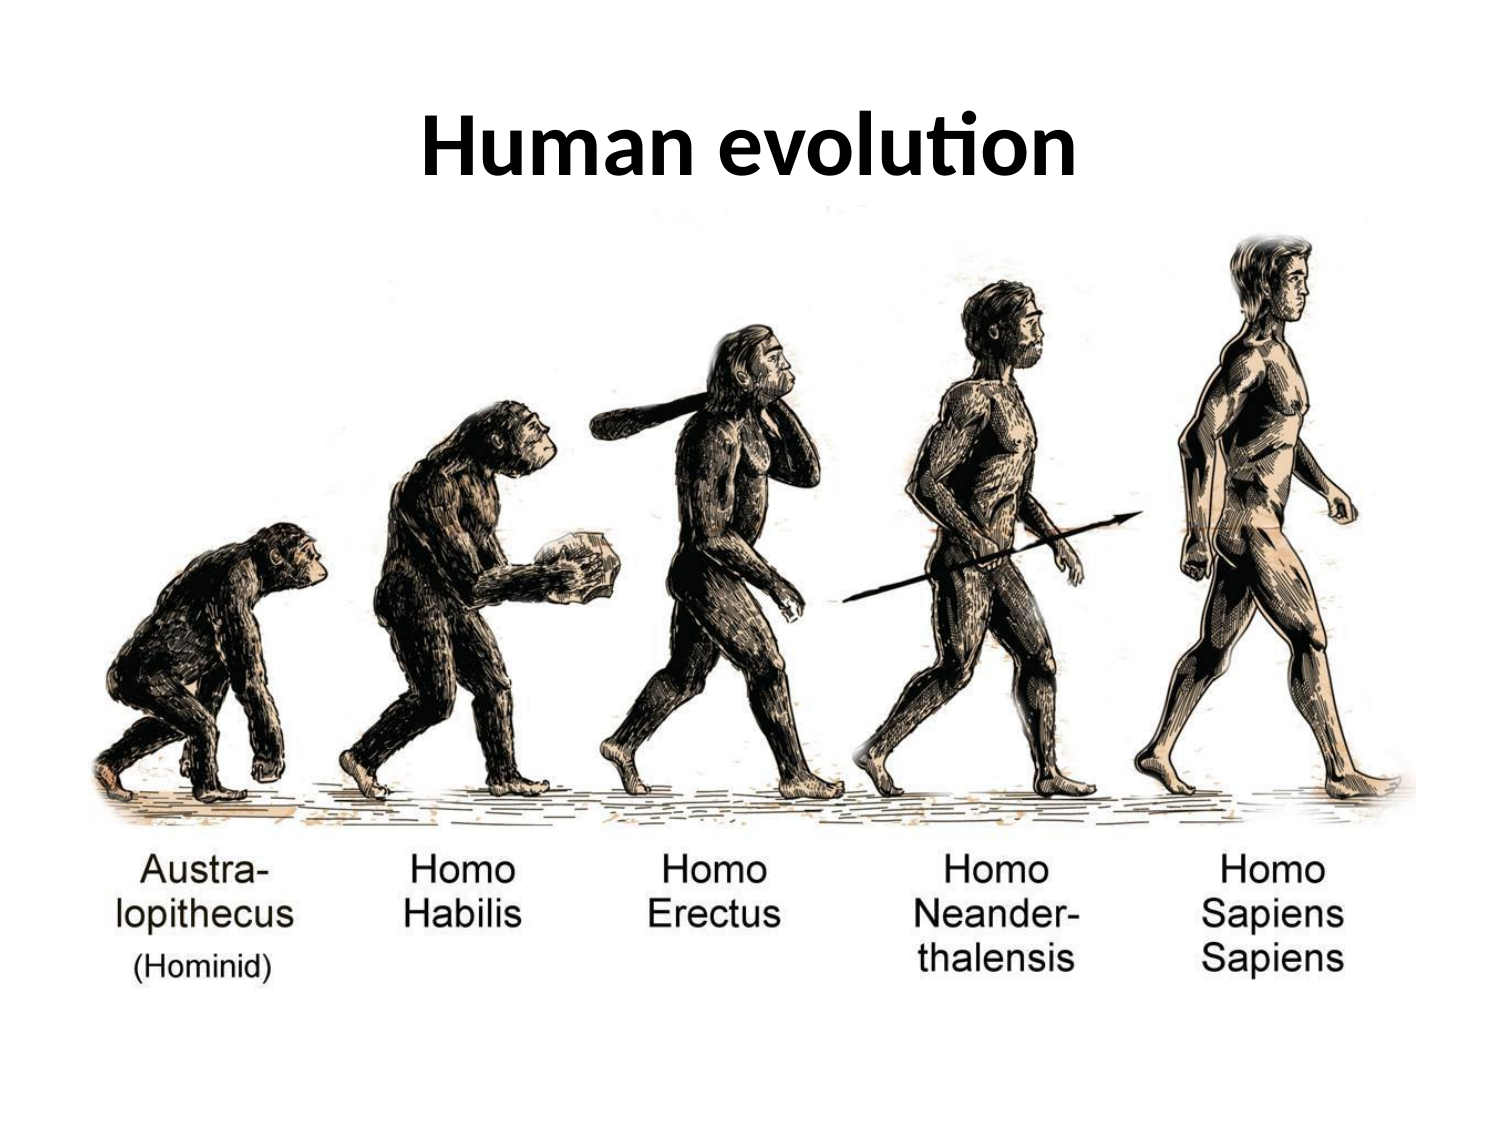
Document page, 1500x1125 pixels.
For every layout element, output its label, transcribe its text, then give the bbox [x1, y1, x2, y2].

title Human evolution [75, 45, 1425, 233]
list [87, 199, 1417, 1013]
